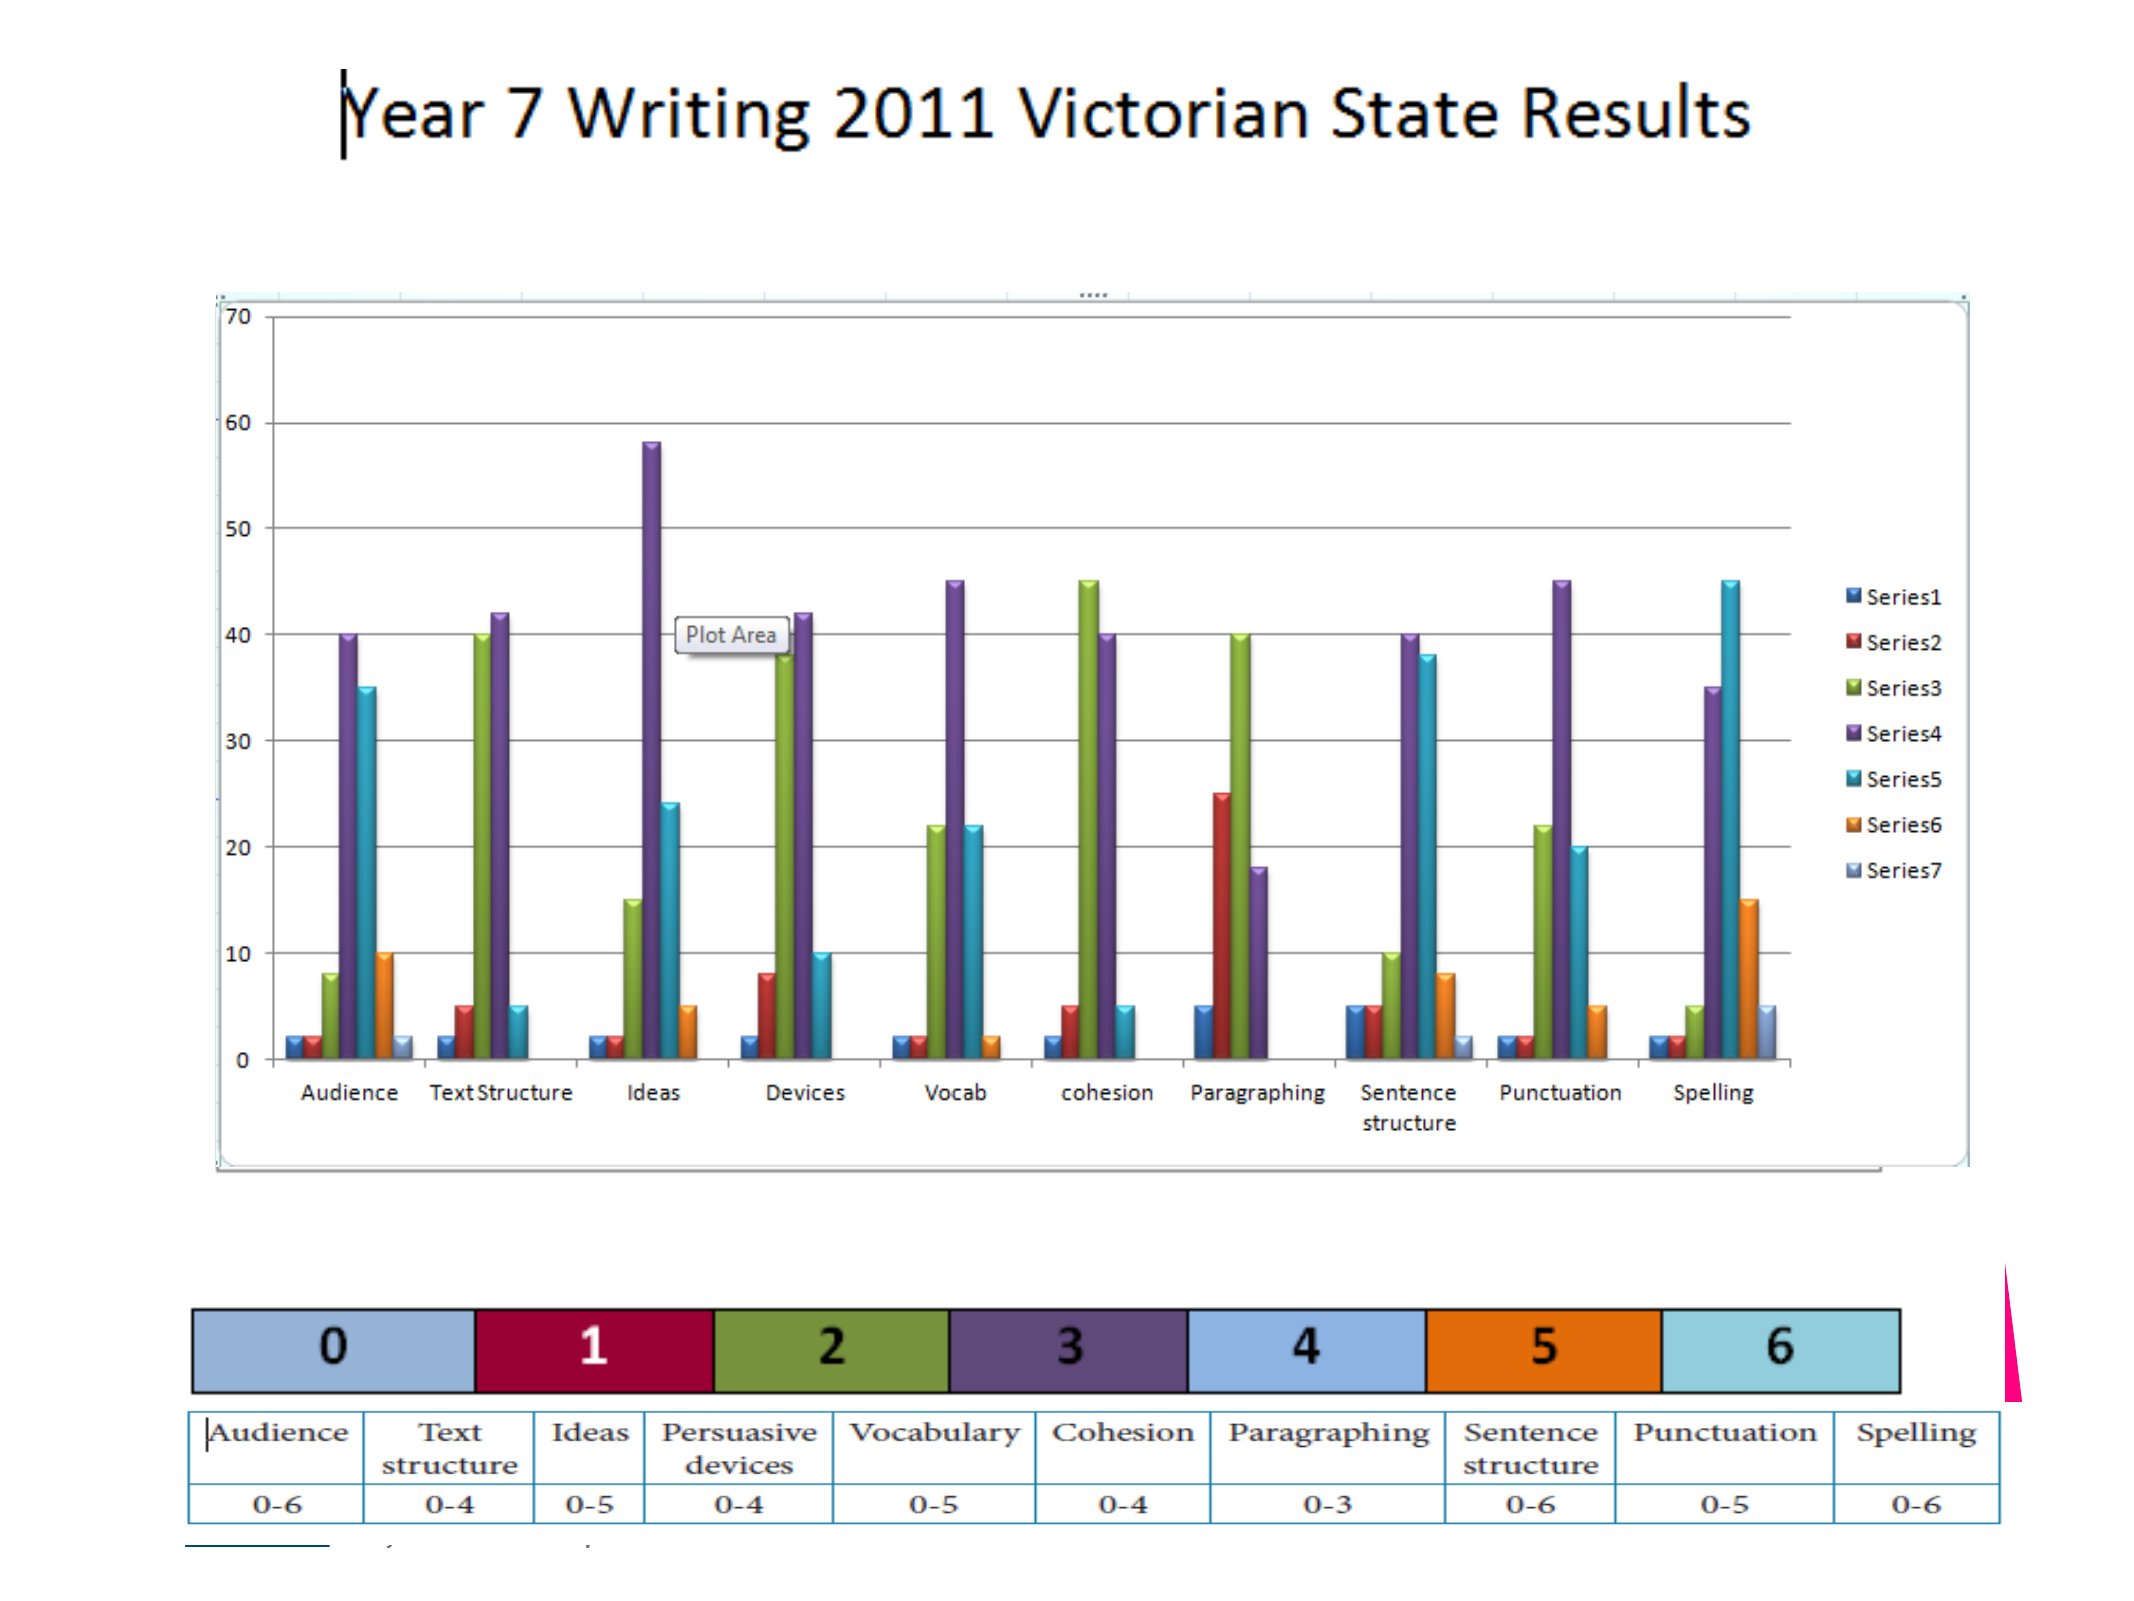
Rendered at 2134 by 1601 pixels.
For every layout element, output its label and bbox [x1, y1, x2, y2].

picture [144, 69, 2059, 1548]
